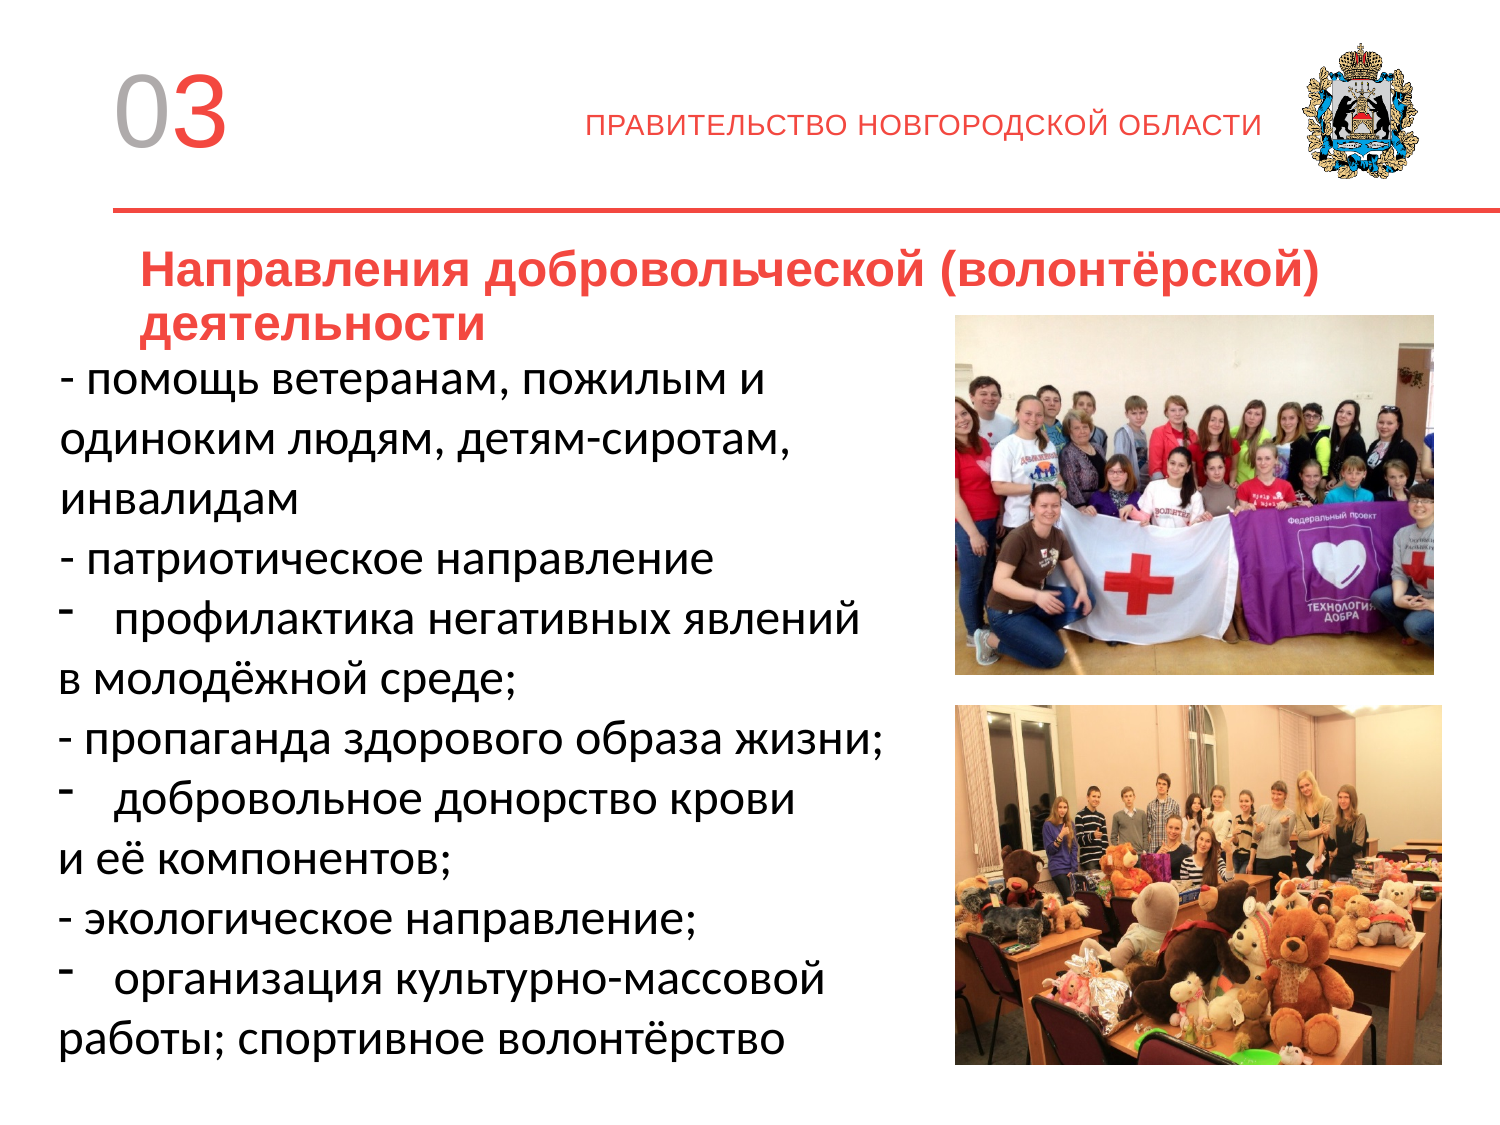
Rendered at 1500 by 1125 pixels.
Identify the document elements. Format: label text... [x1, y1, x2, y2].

picture [1302, 43, 1419, 179]
text_box Направления добровольческой (волонтёрской) деятельности [124, 235, 1419, 344]
text_box - помощь ветеранам, пожилым и одиноким людям, детям-сиротам, инвалидам - патриотическое направление профилактика негативных явлений в молодёжной среде; - пропаганда здорового образа жизни; добровольное донорство крови и её компонентов; - экологическое направление; организация культурно-массовой работы; спортивное волонтёрство [57, 344, 1248, 1015]
text_box ПРАВИТЕЛЬСТВО НОВГОРОДСКОЙ ОБЛАСТИ [570, 102, 1302, 147]
text_box 03 [98, 36, 312, 177]
picture [955, 315, 1434, 675]
picture [955, 705, 1442, 1065]
